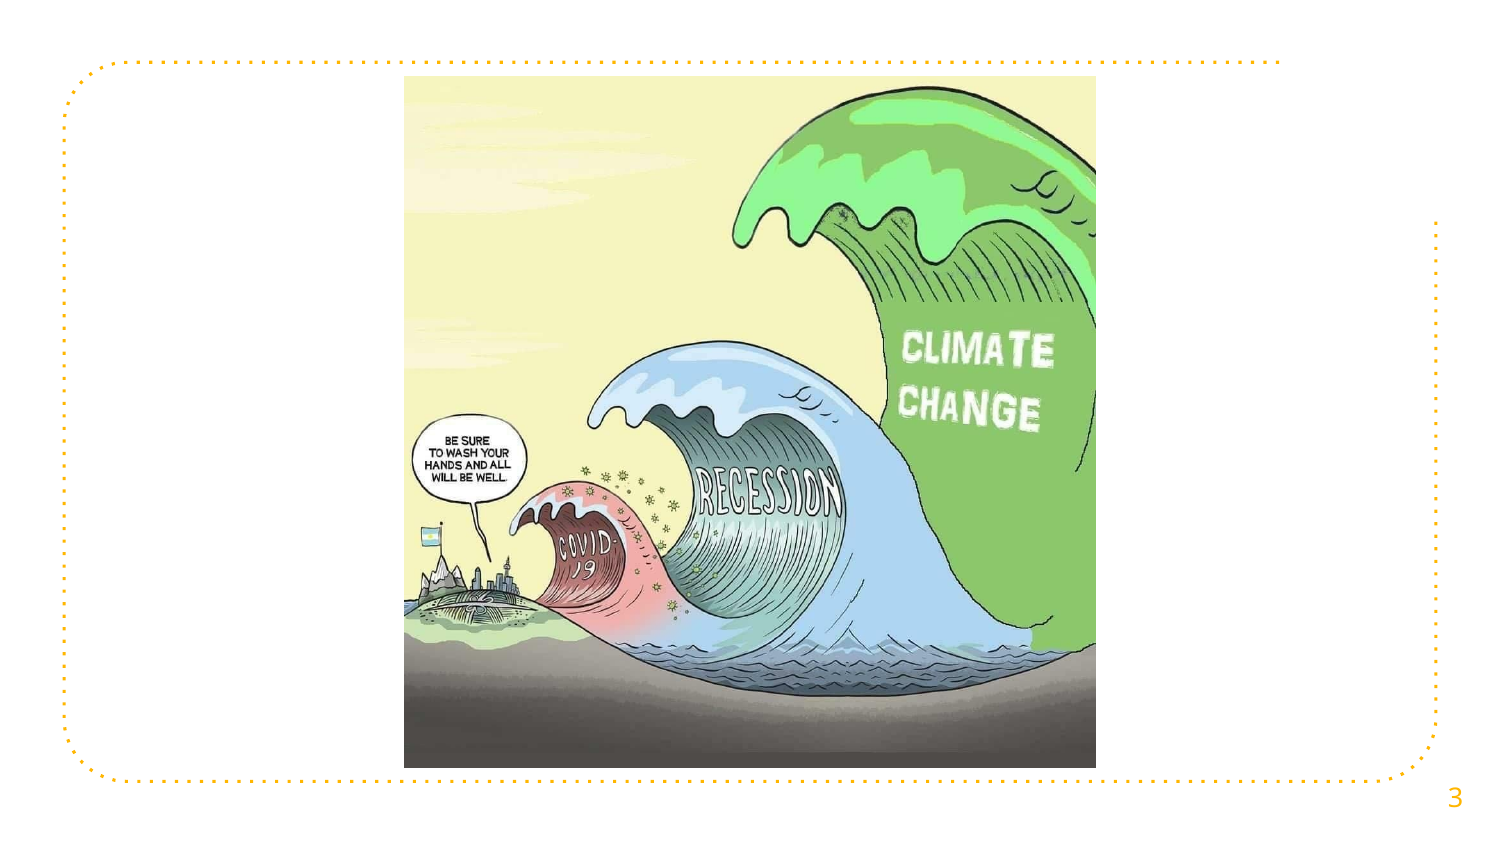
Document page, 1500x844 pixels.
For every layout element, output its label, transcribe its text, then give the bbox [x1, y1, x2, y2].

slide_number 3 [1411, 753, 1500, 844]
picture [404, 76, 1096, 768]
